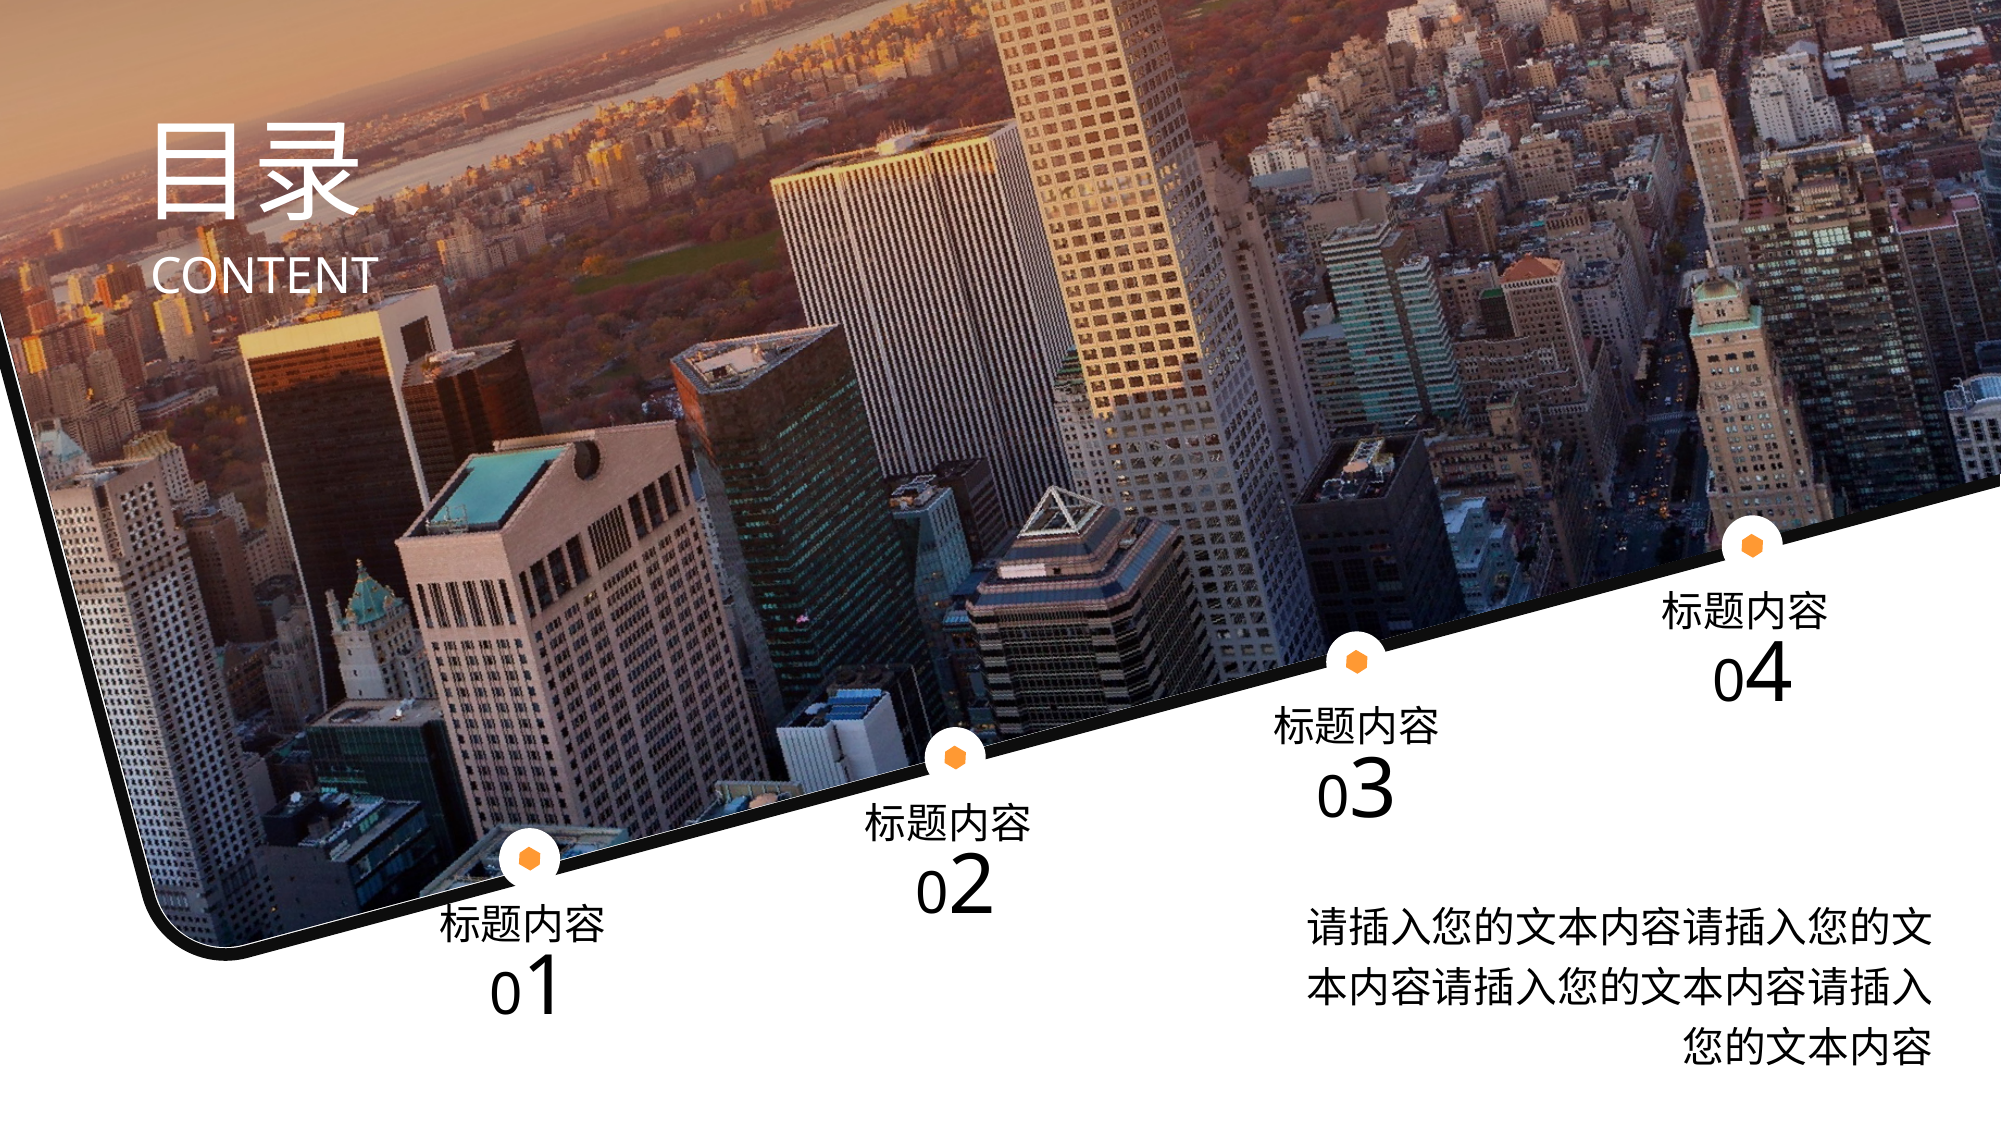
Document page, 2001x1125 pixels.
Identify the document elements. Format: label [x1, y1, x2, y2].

text_box [499, 828, 561, 890]
text_box [1721, 515, 1783, 577]
picture [0, 0, 2001, 1125]
text_box [1326, 631, 1388, 693]
text_box [924, 727, 986, 789]
